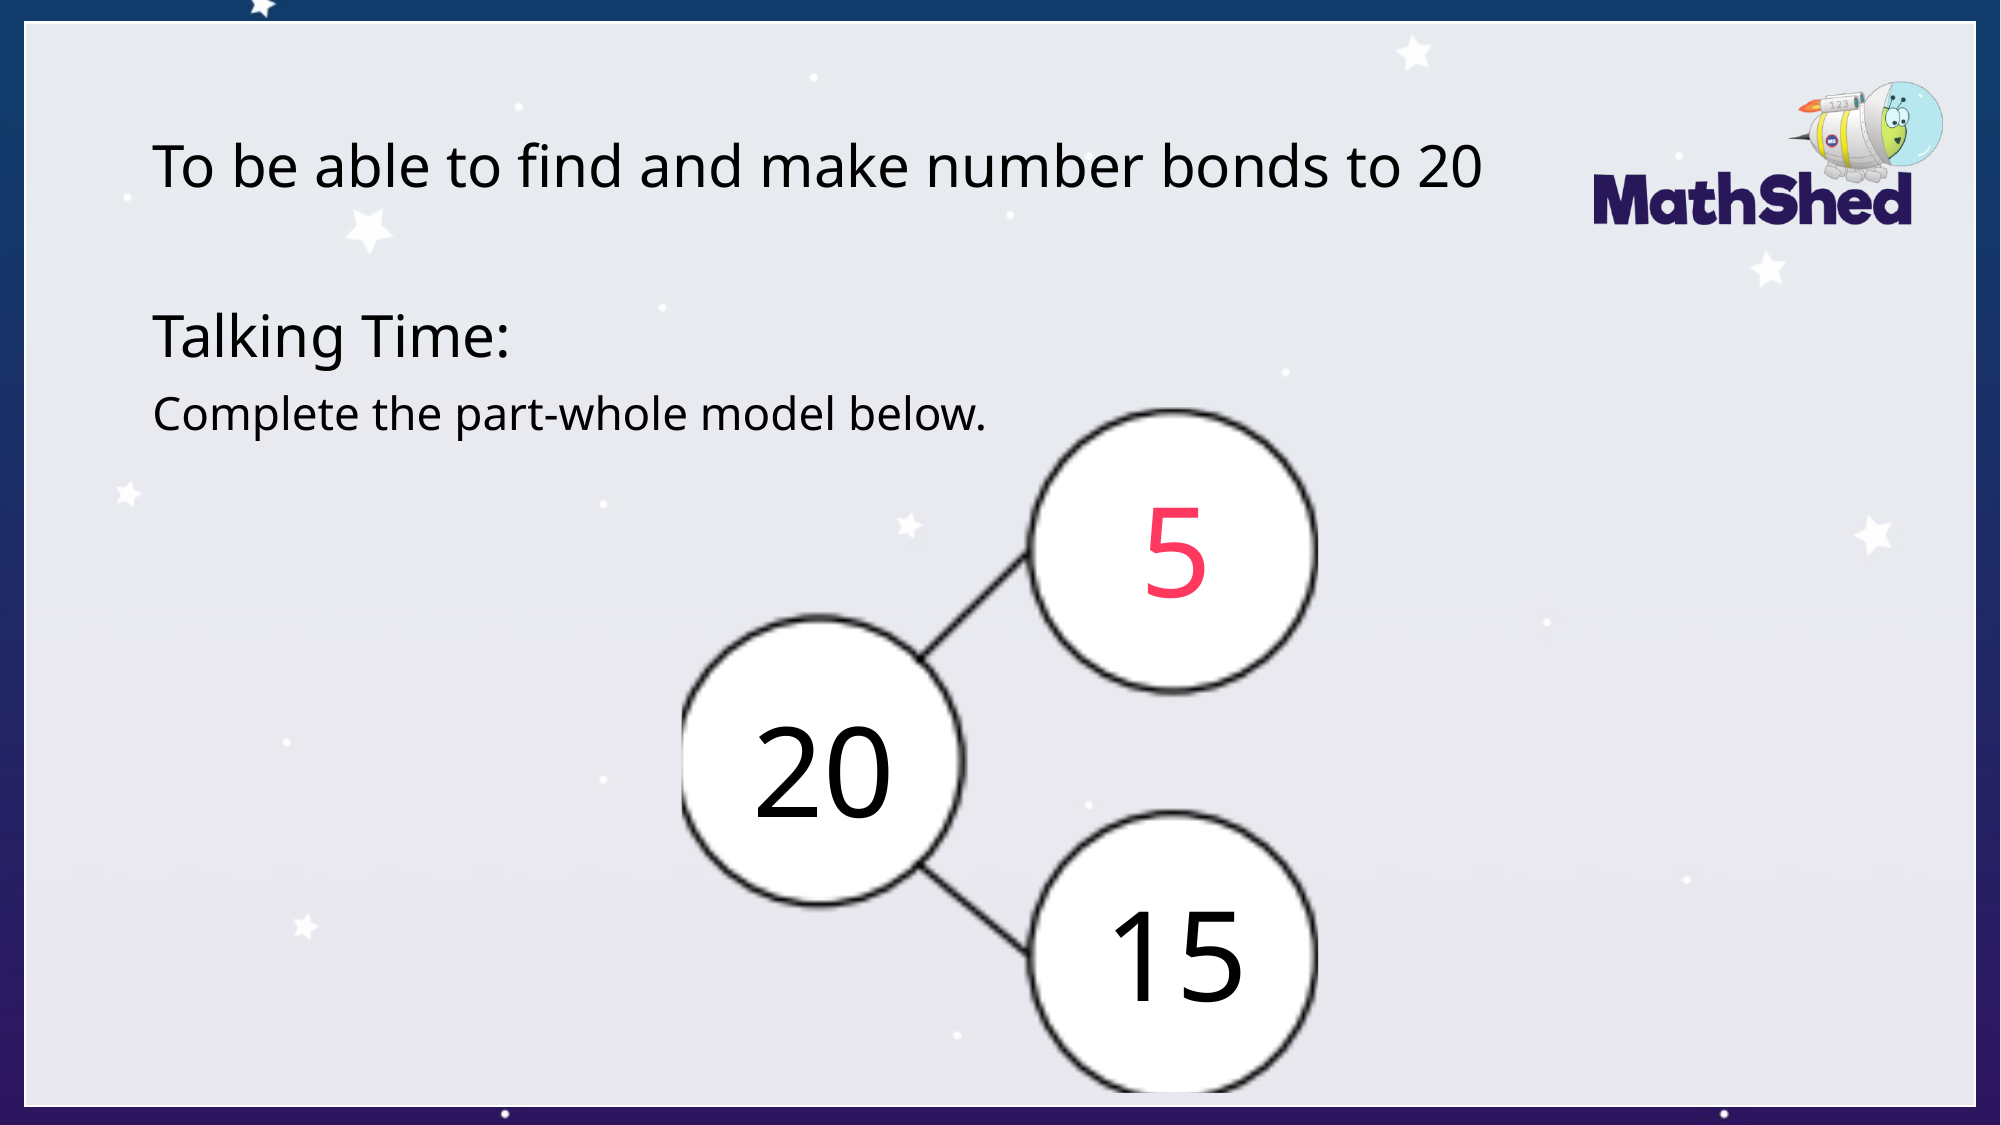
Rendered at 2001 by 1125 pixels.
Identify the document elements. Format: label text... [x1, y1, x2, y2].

picture [0, 0, 2001, 1125]
title To be able to find and make number bonds to 20 [137, 59, 1578, 278]
list Talking Time: Complete the part-whole model below. [137, 299, 1863, 1014]
